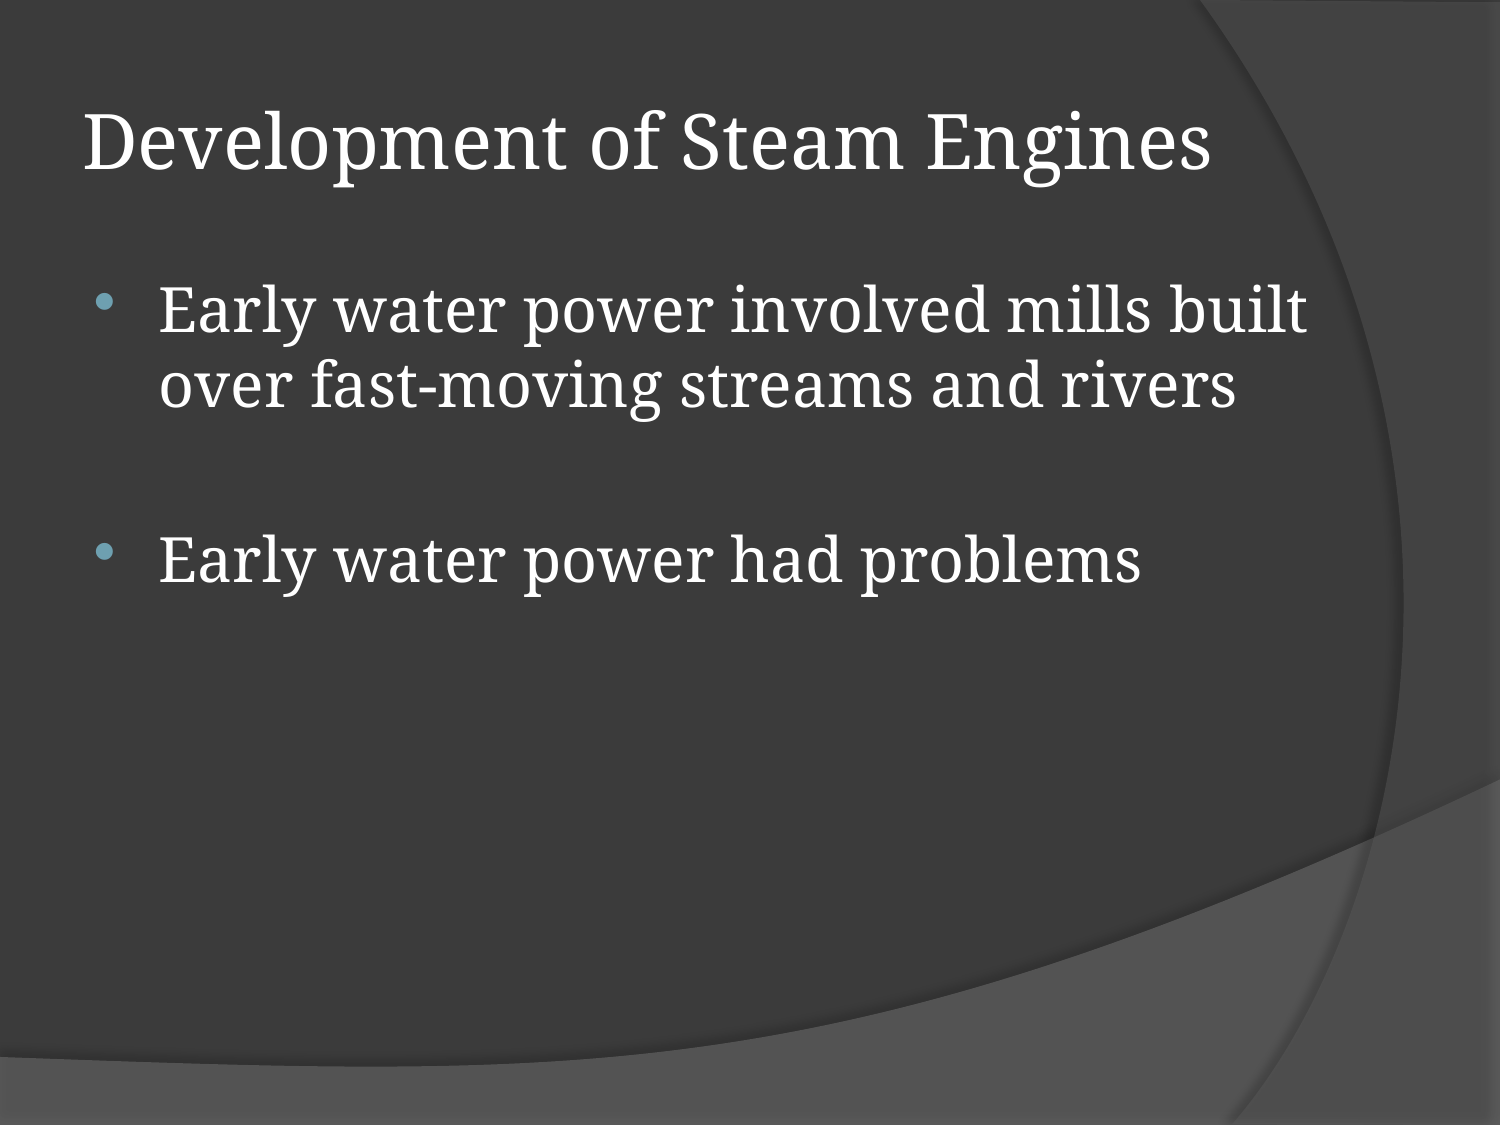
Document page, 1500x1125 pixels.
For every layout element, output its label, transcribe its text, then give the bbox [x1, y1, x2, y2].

list Early water power involved mills built over fast-moving streams and rivers Early water power had problems [75, 262, 1413, 1075]
title Development of Steam Engines [75, 45, 1300, 233]
